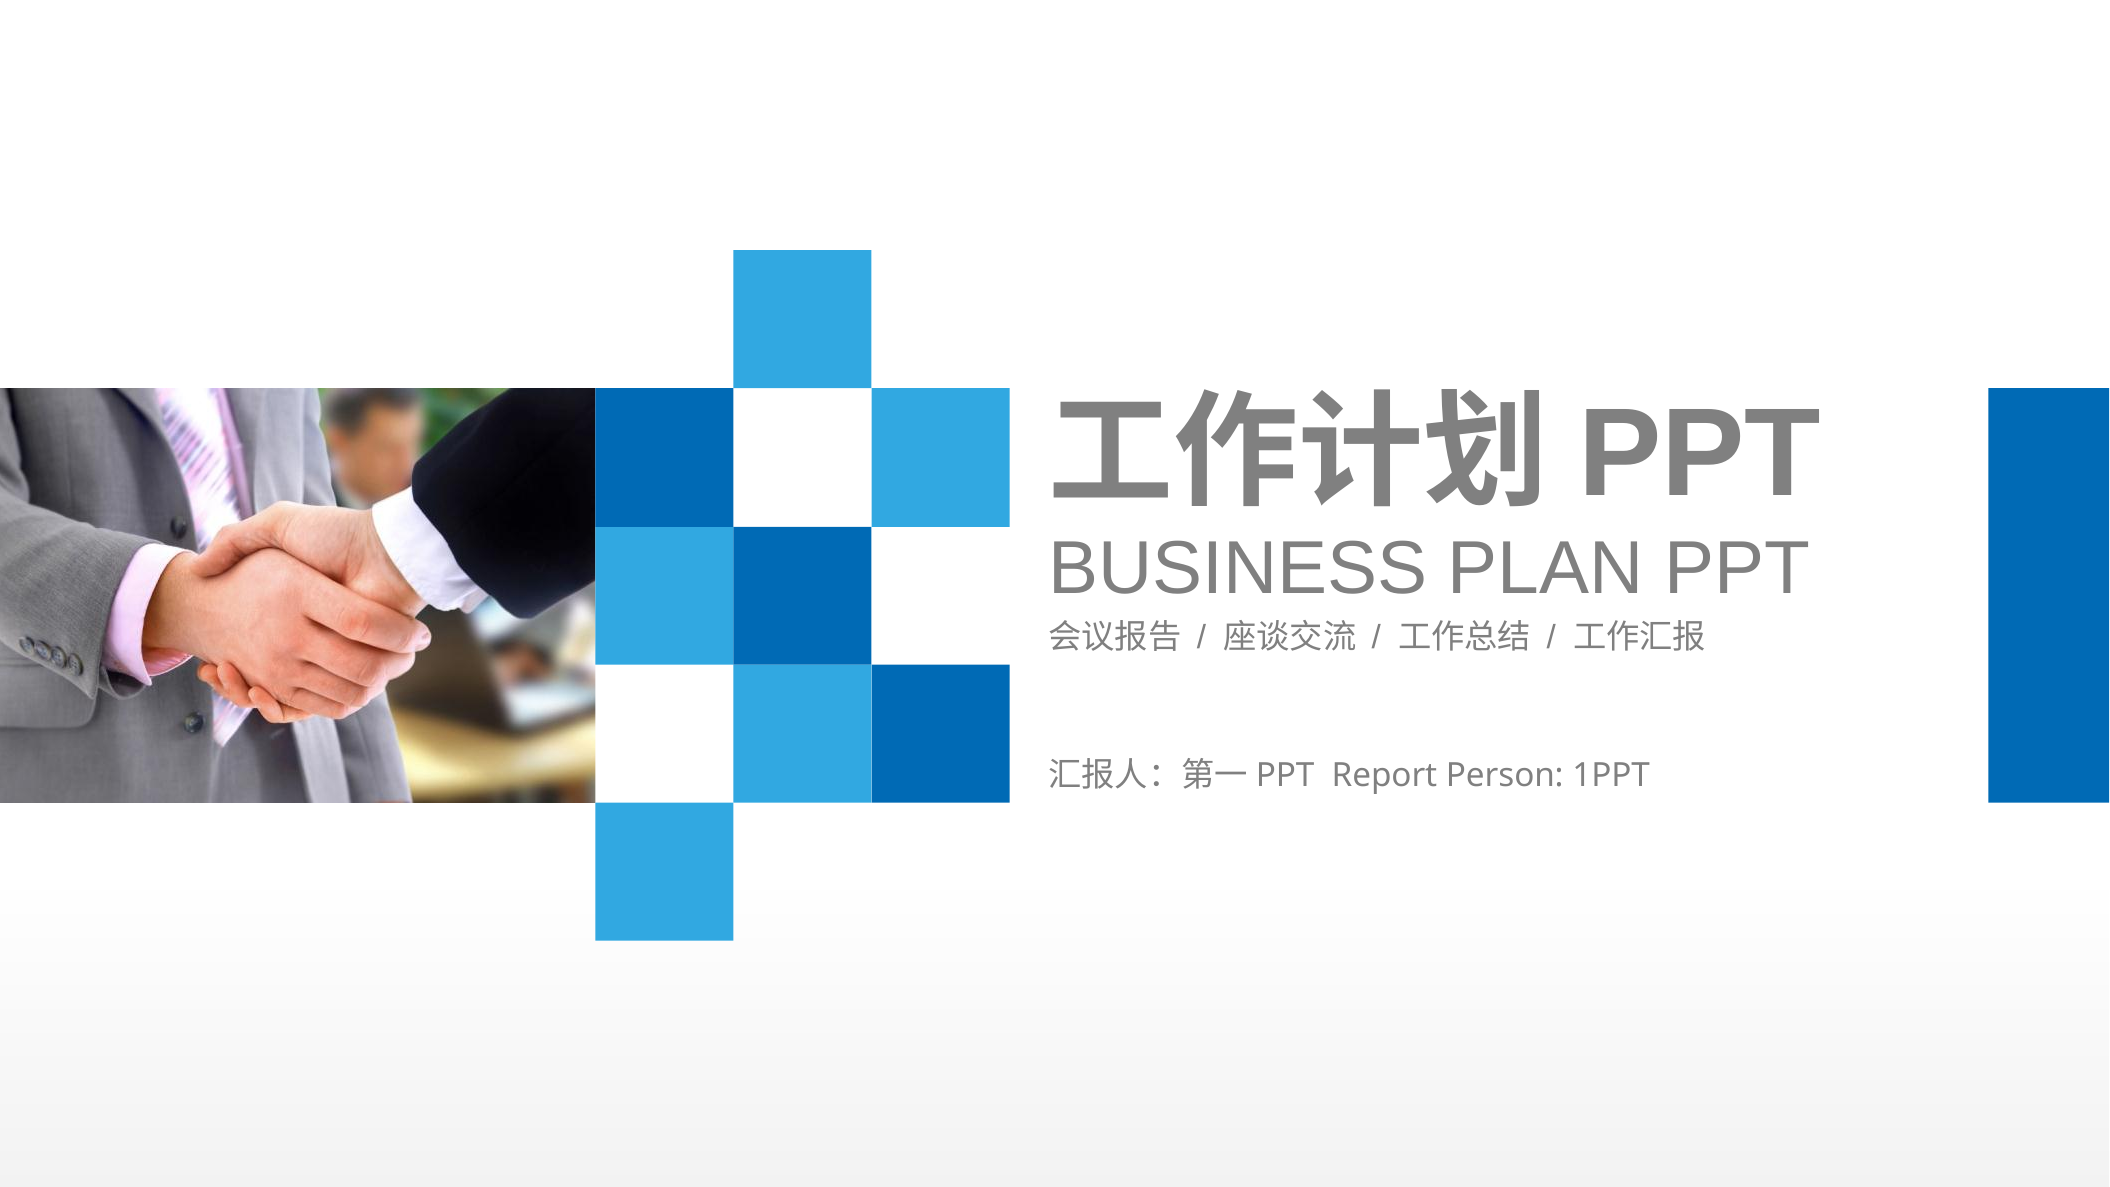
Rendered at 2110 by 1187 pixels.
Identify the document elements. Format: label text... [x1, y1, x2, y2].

text_box [595, 527, 733, 665]
text_box [733, 250, 872, 389]
text_box [733, 526, 872, 665]
text_box [871, 388, 1010, 527]
text_box [1988, 388, 2110, 803]
text_box 工作计划PPT [1048, 370, 1917, 521]
text_box 汇报人：第一PPT Report Person: 1PPT [1048, 752, 1850, 793]
text_box [872, 664, 1010, 803]
text_box [595, 802, 734, 941]
text_box [733, 665, 872, 803]
text_box BUSINESS PLAN PPT 会议报告 / 座谈交流 / 工作总结 / 工作汇报 [1048, 521, 1850, 655]
text_box [0, 388, 596, 803]
text_box [595, 388, 734, 527]
